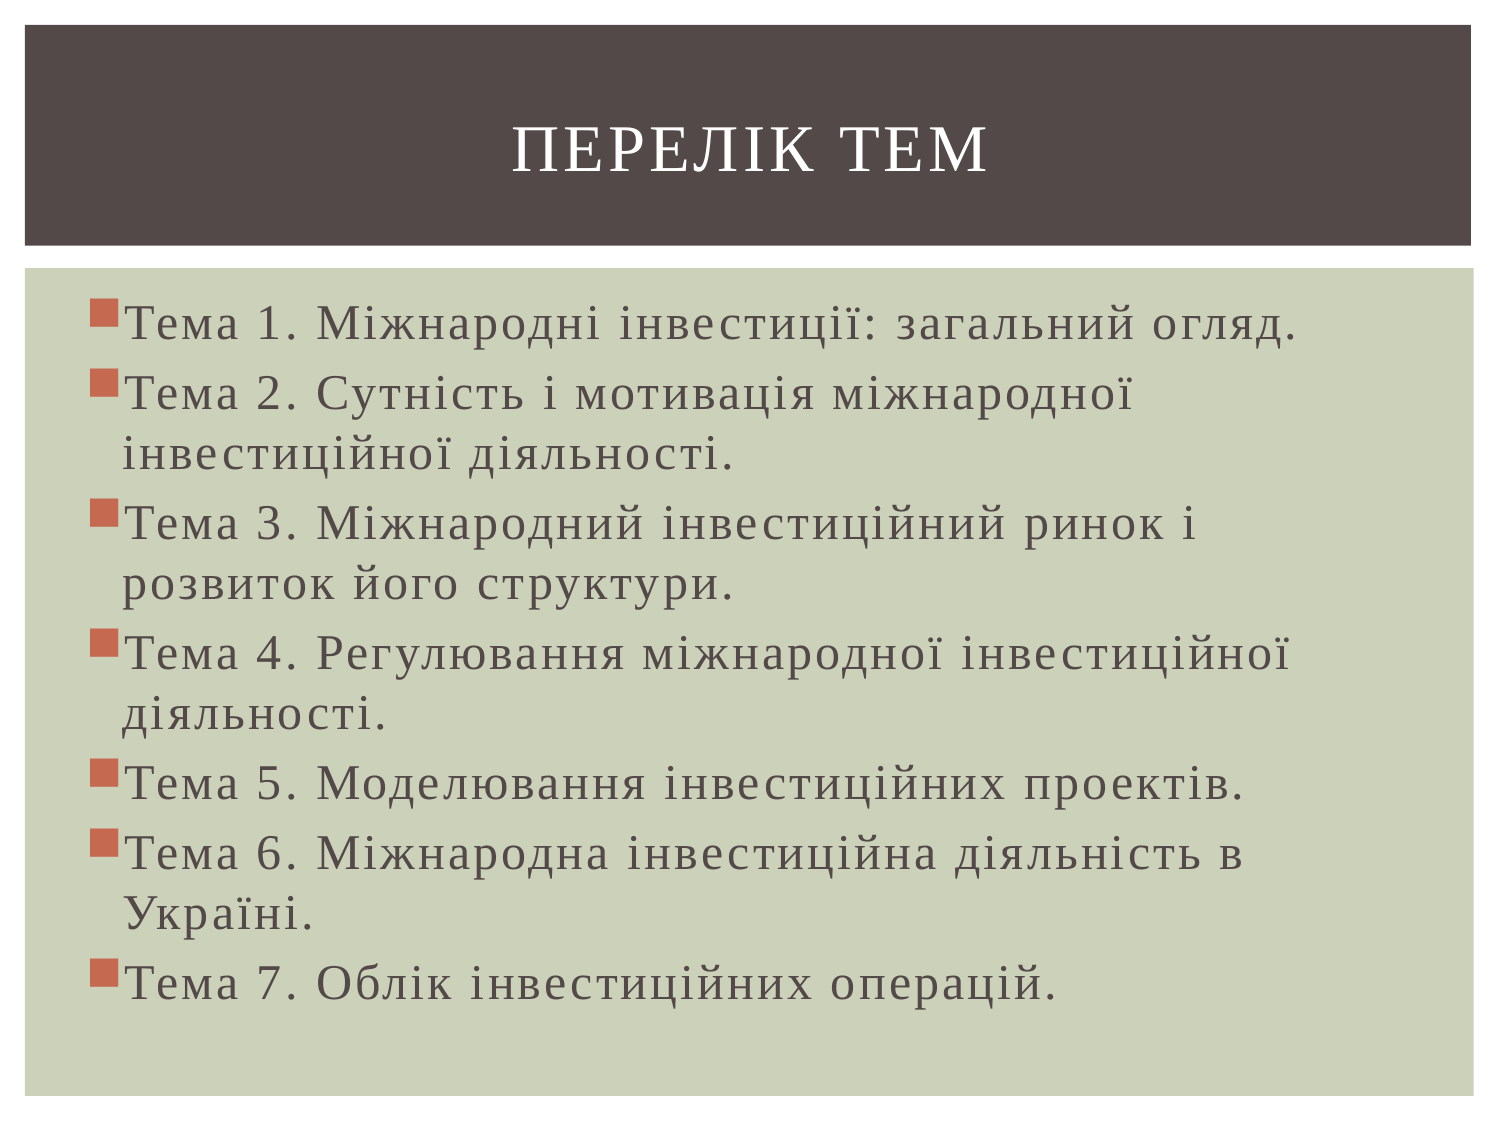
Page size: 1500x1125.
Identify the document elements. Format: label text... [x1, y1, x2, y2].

title Перелік тем [62, 58, 1438, 232]
list Тема 1. Міжнародні інвестиції: загальний огляд. Тема 2. Сутність і мотивація міжнародної інвестиційної діяльності. Тема 3. Міжнародний інвестиційний ринок і розвиток його структури. Тема 4. Регулювання міжнародної інвестиційної діяльності. Тема 5. Моделювання інвестиційних проектів. Тема 6. Міжнародна інвестиційна діяльність в Україні. Тема 7. Облік інвестиційних операцій. [62, 281, 1442, 1005]
